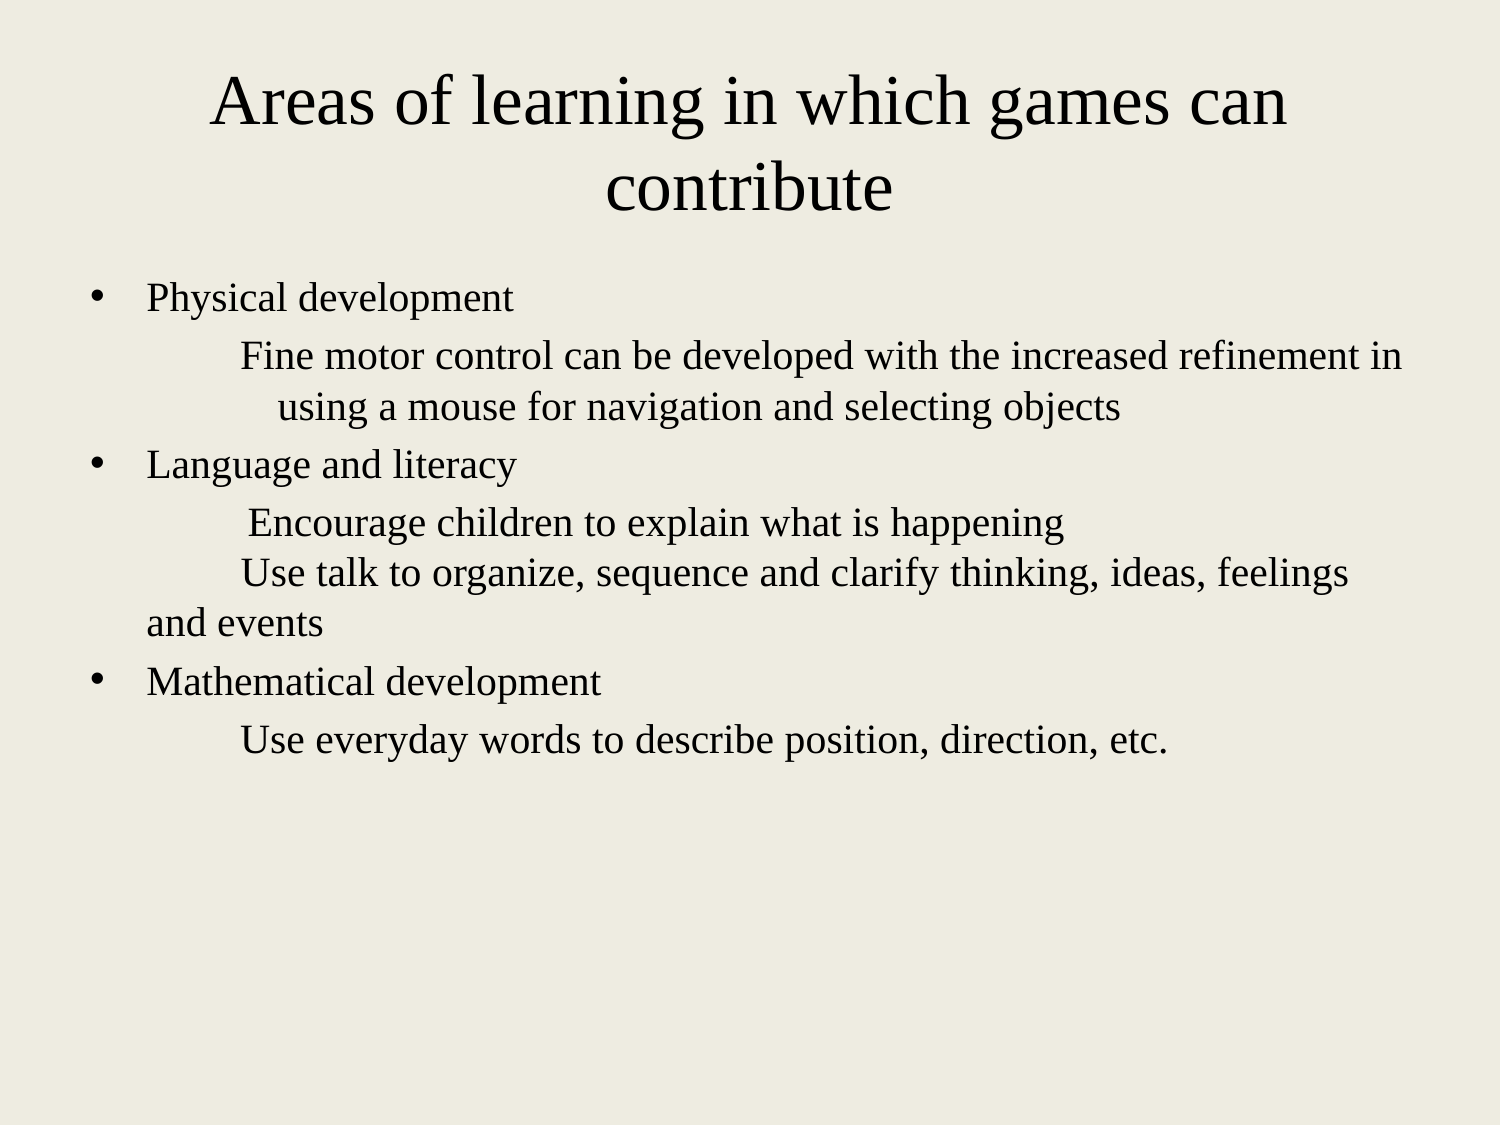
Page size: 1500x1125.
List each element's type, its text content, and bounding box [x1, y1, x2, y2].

title Areas of learning in which games can contribute [75, 45, 1425, 233]
list Physical development Fine motor control can be developed with the increased refinement in using a mouse for navigation and selecting objects Language and literacy Encourage children to explain what is happening Use talk to organize, sequence and clarify thinking, ideas, feelings and events Mathematical development Use everyday words to describe position, direction, etc. [75, 262, 1425, 1005]
